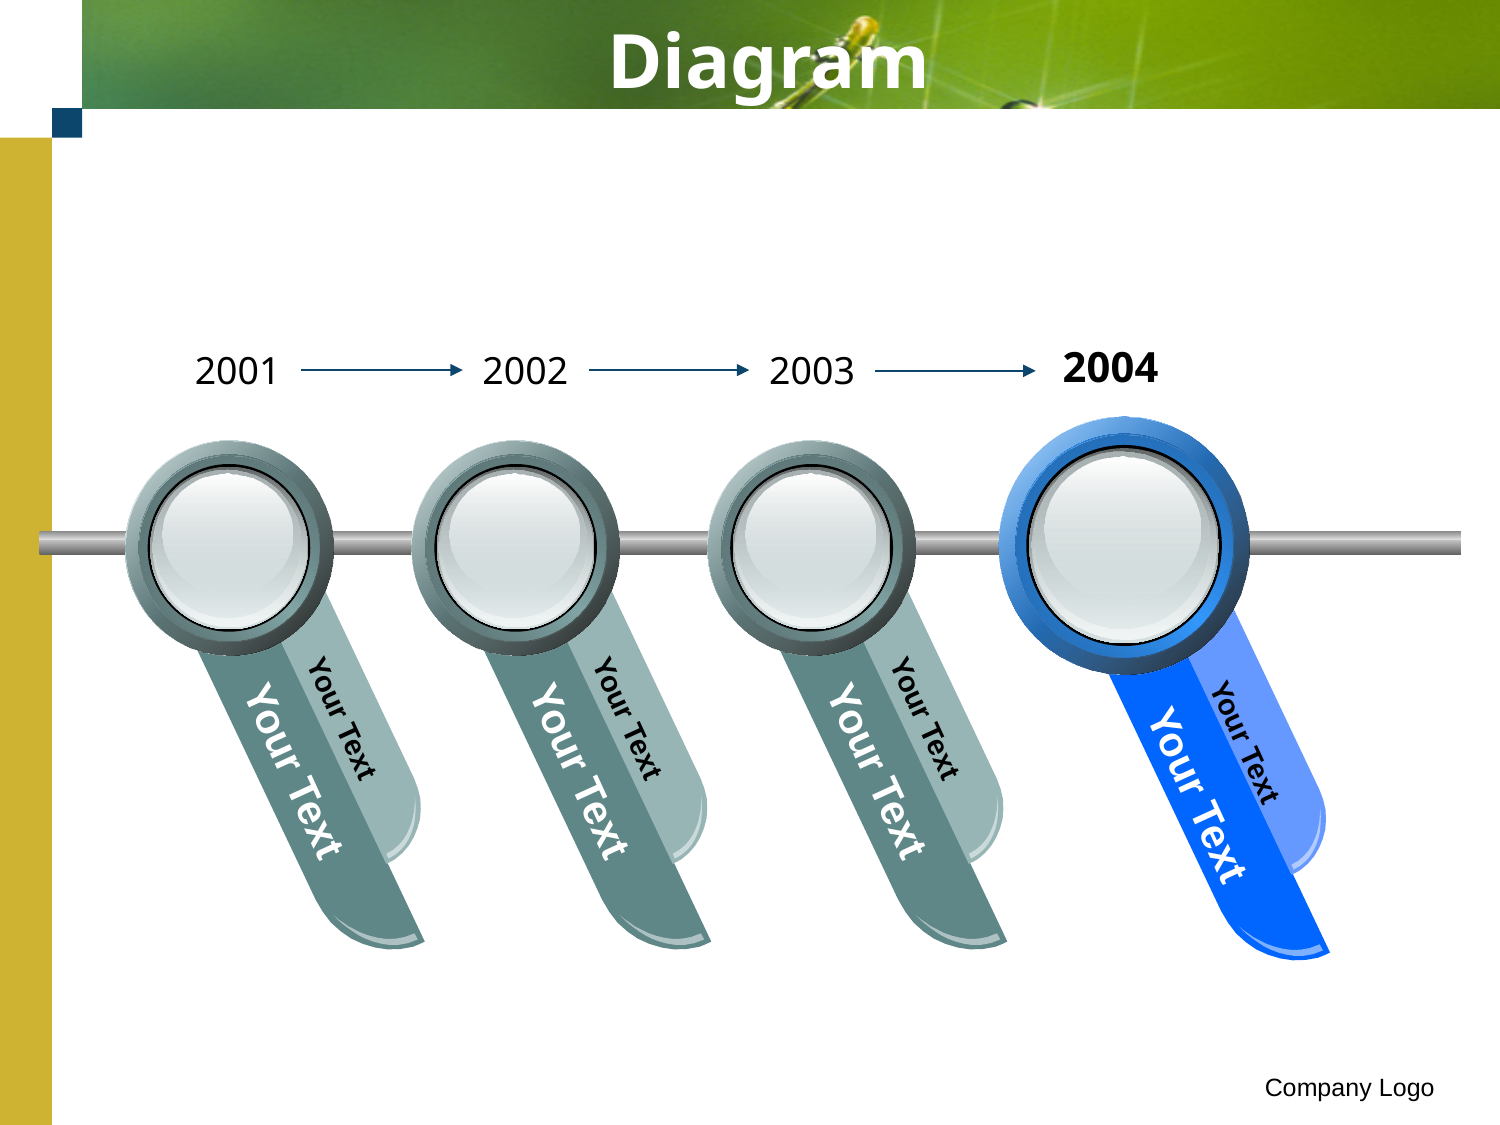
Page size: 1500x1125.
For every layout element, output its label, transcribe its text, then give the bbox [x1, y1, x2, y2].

footer Company Logo [975, 1064, 1450, 1113]
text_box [39, 333, 1461, 975]
title Diagram [87, 12, 1450, 105]
picture [82, 0, 1500, 109]
